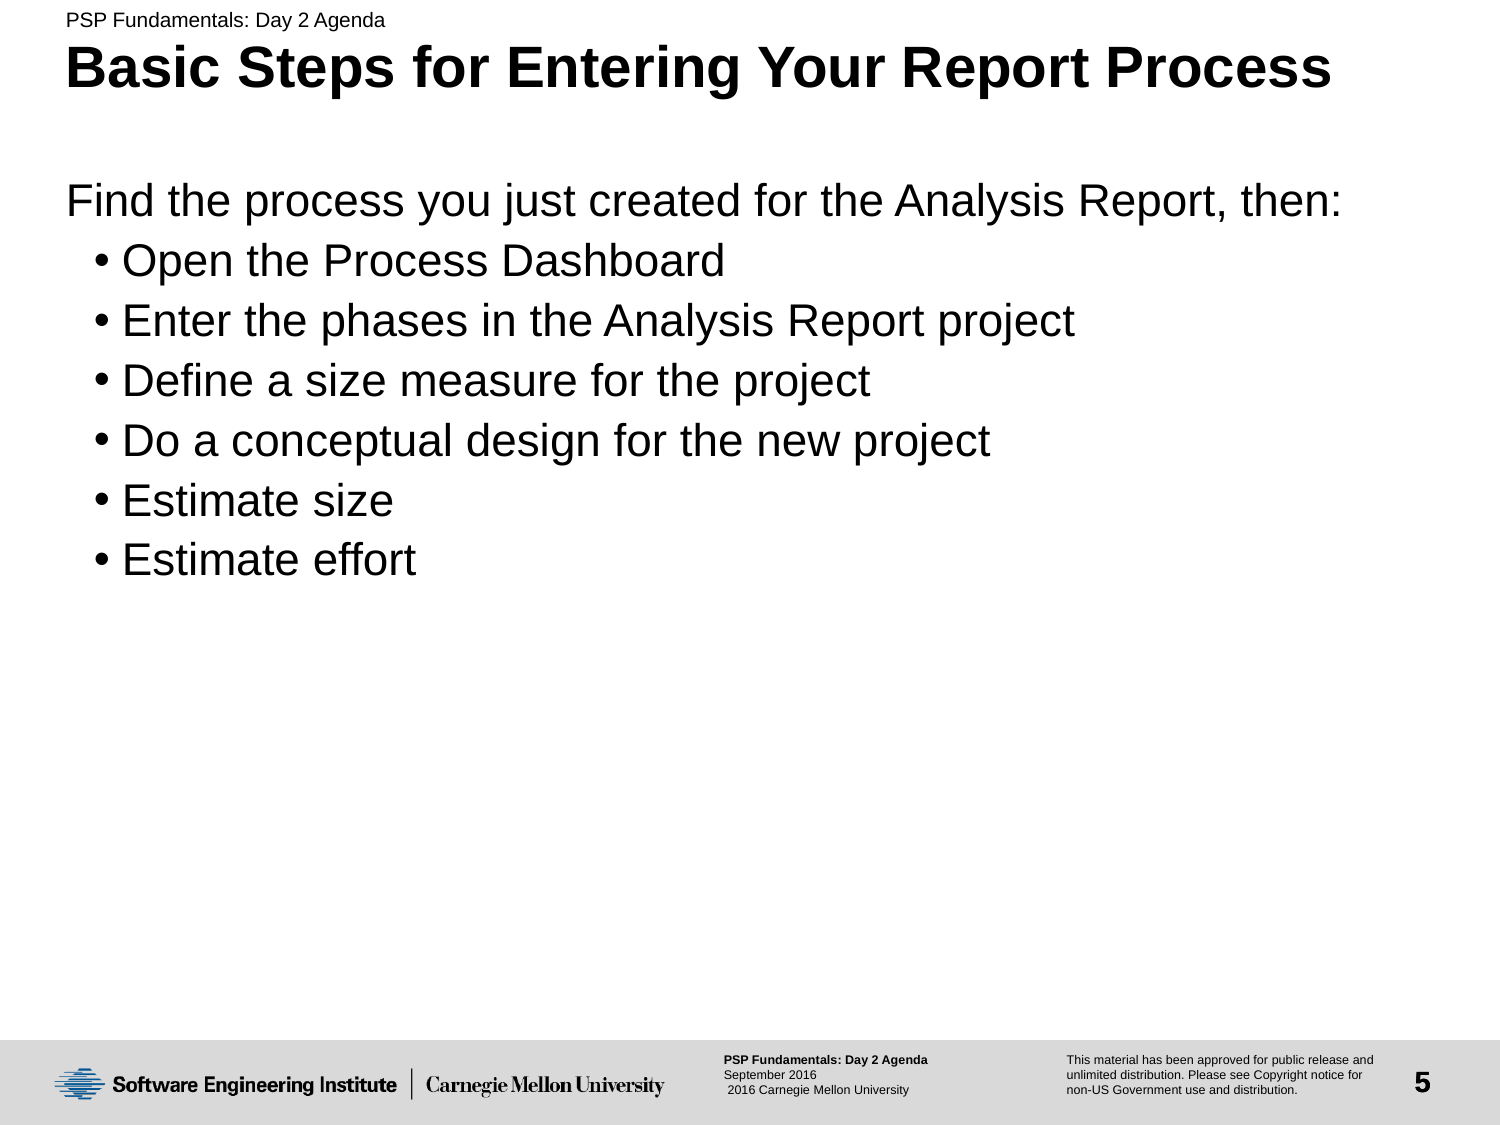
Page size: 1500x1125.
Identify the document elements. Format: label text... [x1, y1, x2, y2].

picture [46, 1061, 673, 1104]
list Find the process you just created for the Analysis Report, then: Open the Process Dashboard Enter the phases in the Analysis Report project Define a size measure for the project Do a conceptual design for the new project Estimate size Estimate effort [65, 177, 1431, 1000]
title Basic Steps for Entering Your Report Process [65, 37, 1430, 148]
